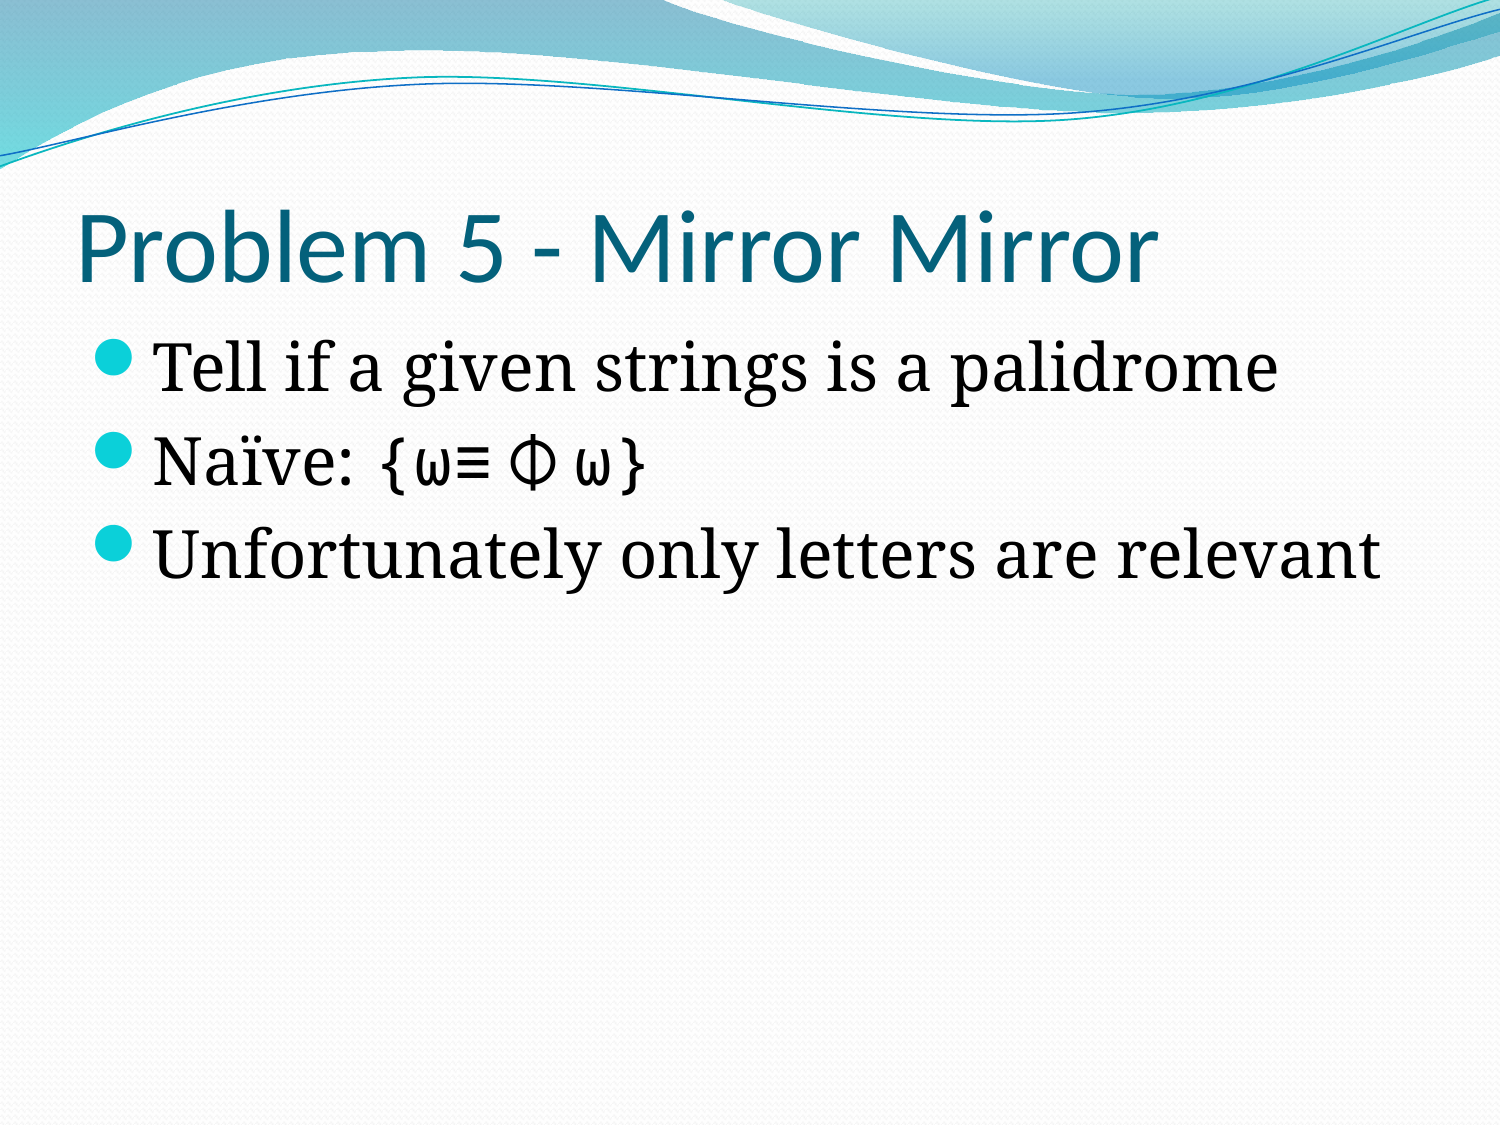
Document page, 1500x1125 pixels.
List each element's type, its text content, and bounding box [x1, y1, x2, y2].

title Problem 5 - Mirror Mirror [75, 115, 1425, 303]
list Tell if a given strings is a palidrome Naïve: {⍵≡⌽⍵} Unfortunately only letters are relevant [75, 317, 1425, 1038]
